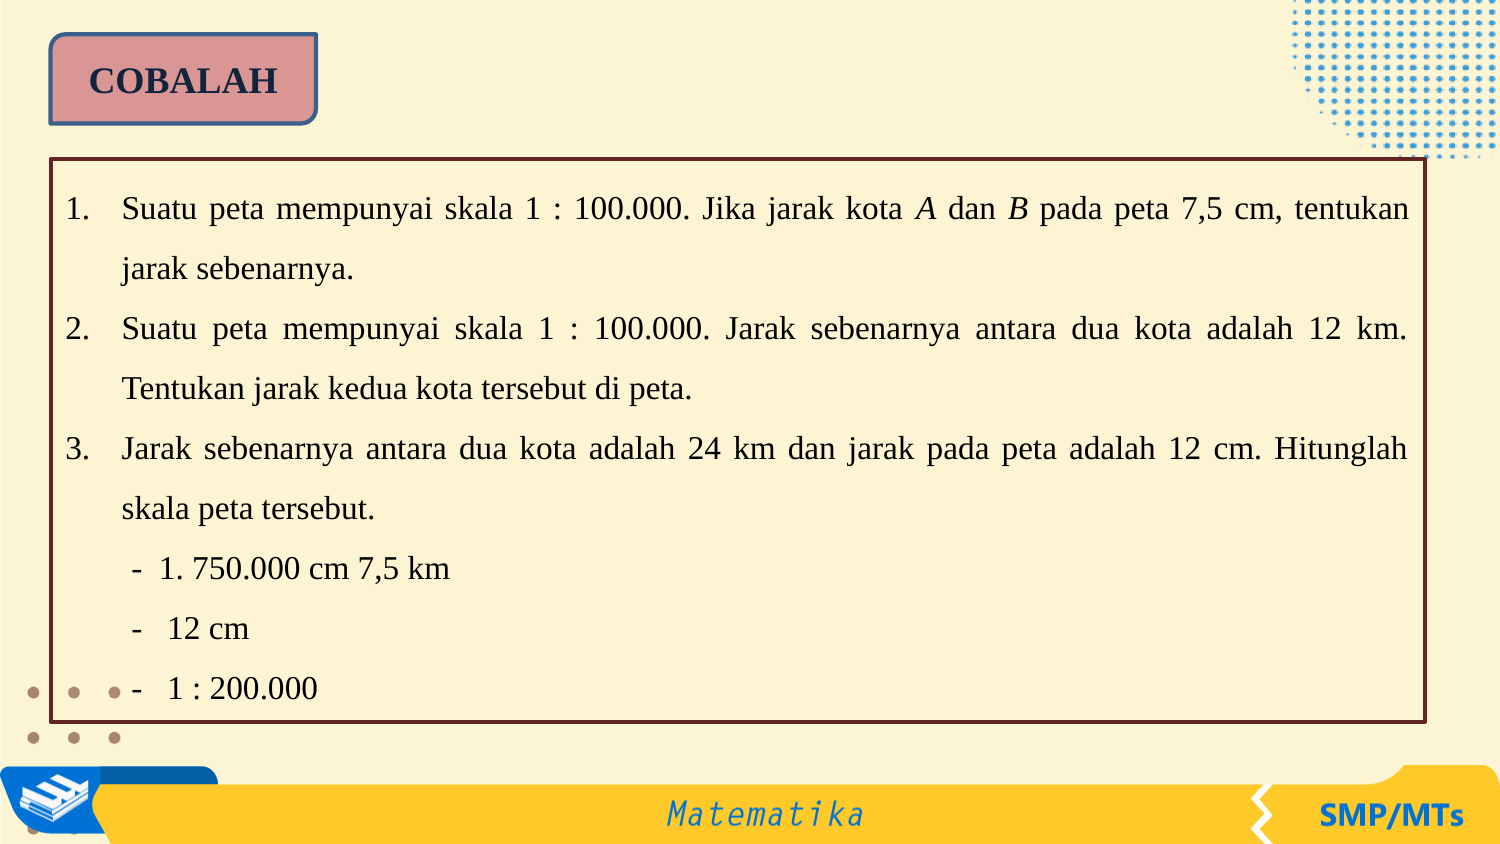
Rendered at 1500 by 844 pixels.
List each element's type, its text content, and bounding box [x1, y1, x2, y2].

text_box COBALAH [48, 32, 319, 126]
picture [0, 0, 1500, 844]
